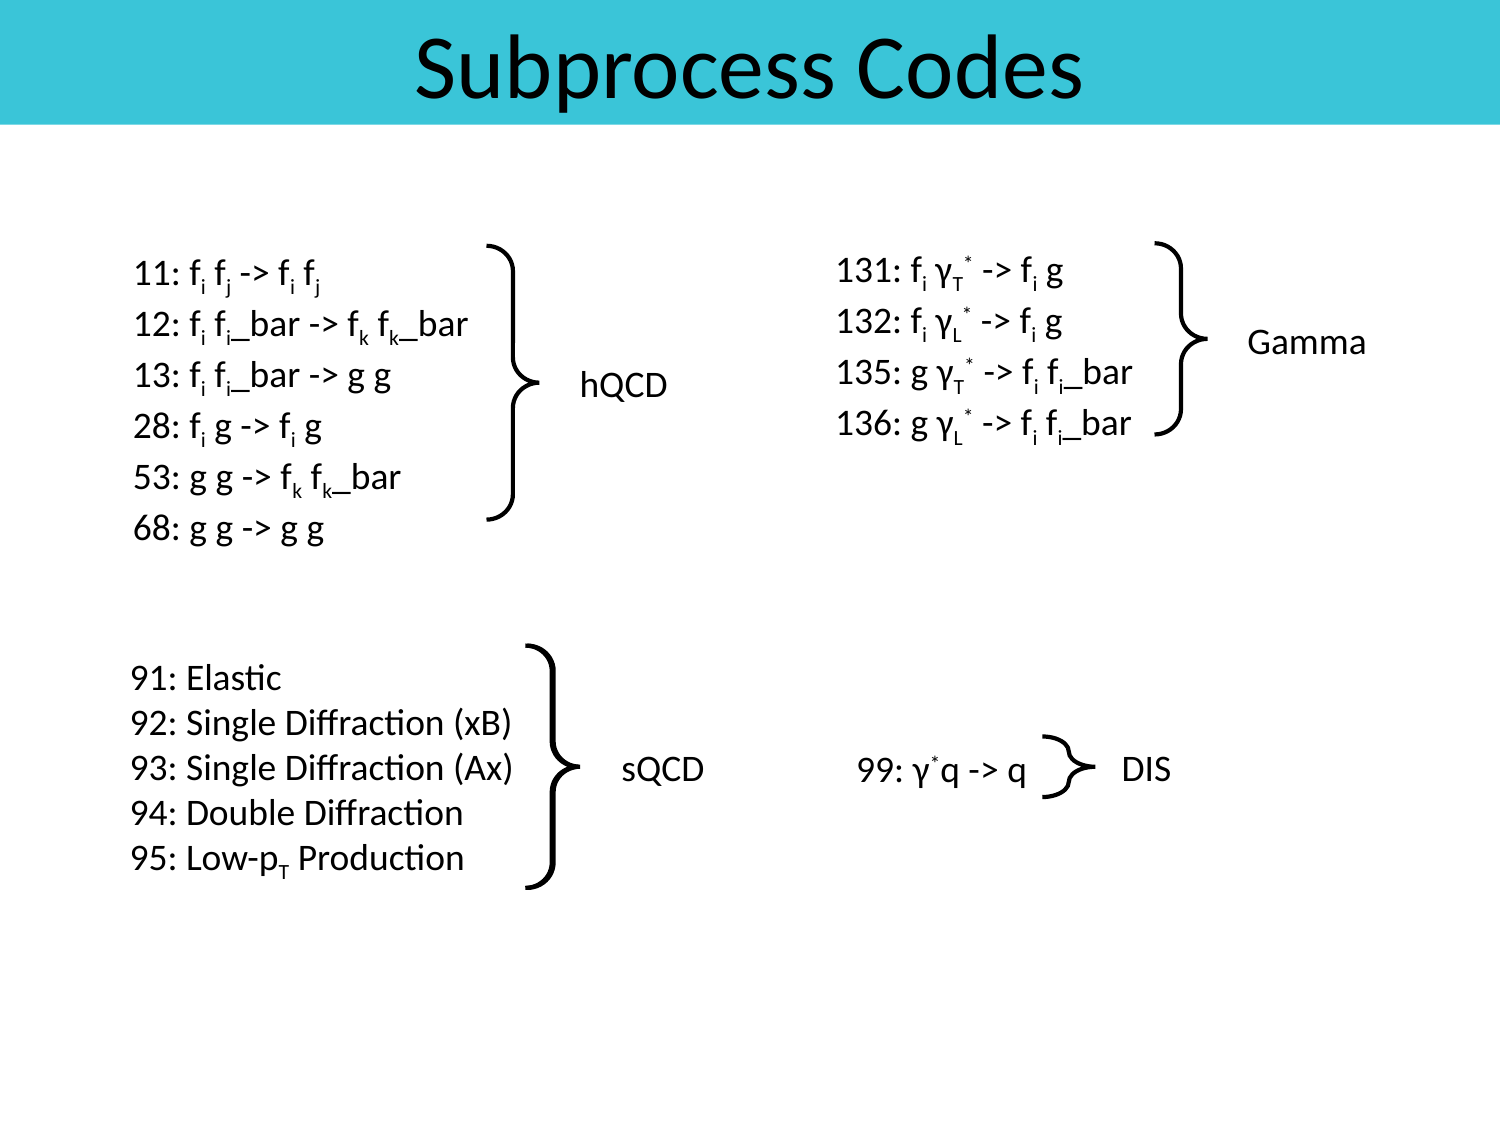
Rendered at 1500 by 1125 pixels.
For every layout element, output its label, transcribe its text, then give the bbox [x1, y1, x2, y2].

text_box [486, 245, 540, 521]
text_box 99: γ*q -> q [841, 737, 1042, 798]
text_box hQCD [564, 353, 766, 413]
text_box Subprocess Codes [0, 0, 1500, 125]
text_box [525, 645, 579, 889]
text_box [1154, 242, 1208, 435]
text_box [1042, 735, 1096, 798]
text_box DIS [1106, 736, 1308, 797]
text_box 91: Elastic 92: Single Diffraction (xB) 93: Single Diffraction (Ax) 94: Double Diffraction 95: Low-pT Production [114, 645, 552, 892]
text_box 11: fi fj -> fi fj 12: fi fi_bar -> fk fk_bar 13: fi fi_bar -> g g 28: fi g -> fi g 53: g g -> fk fk_bar 68: g g -> g g [118, 240, 622, 556]
text_box sQCD [606, 736, 808, 797]
text_box 99: γ*q -> q [1050, 737, 1189, 798]
text_box 131: fi γT* -> fi g 132: fi γL* -> fi g 135: g γT* -> fi fi_bar 136: g γL* -> fi fi_bar [820, 237, 1180, 457]
text_box Gamma [1232, 309, 1417, 370]
